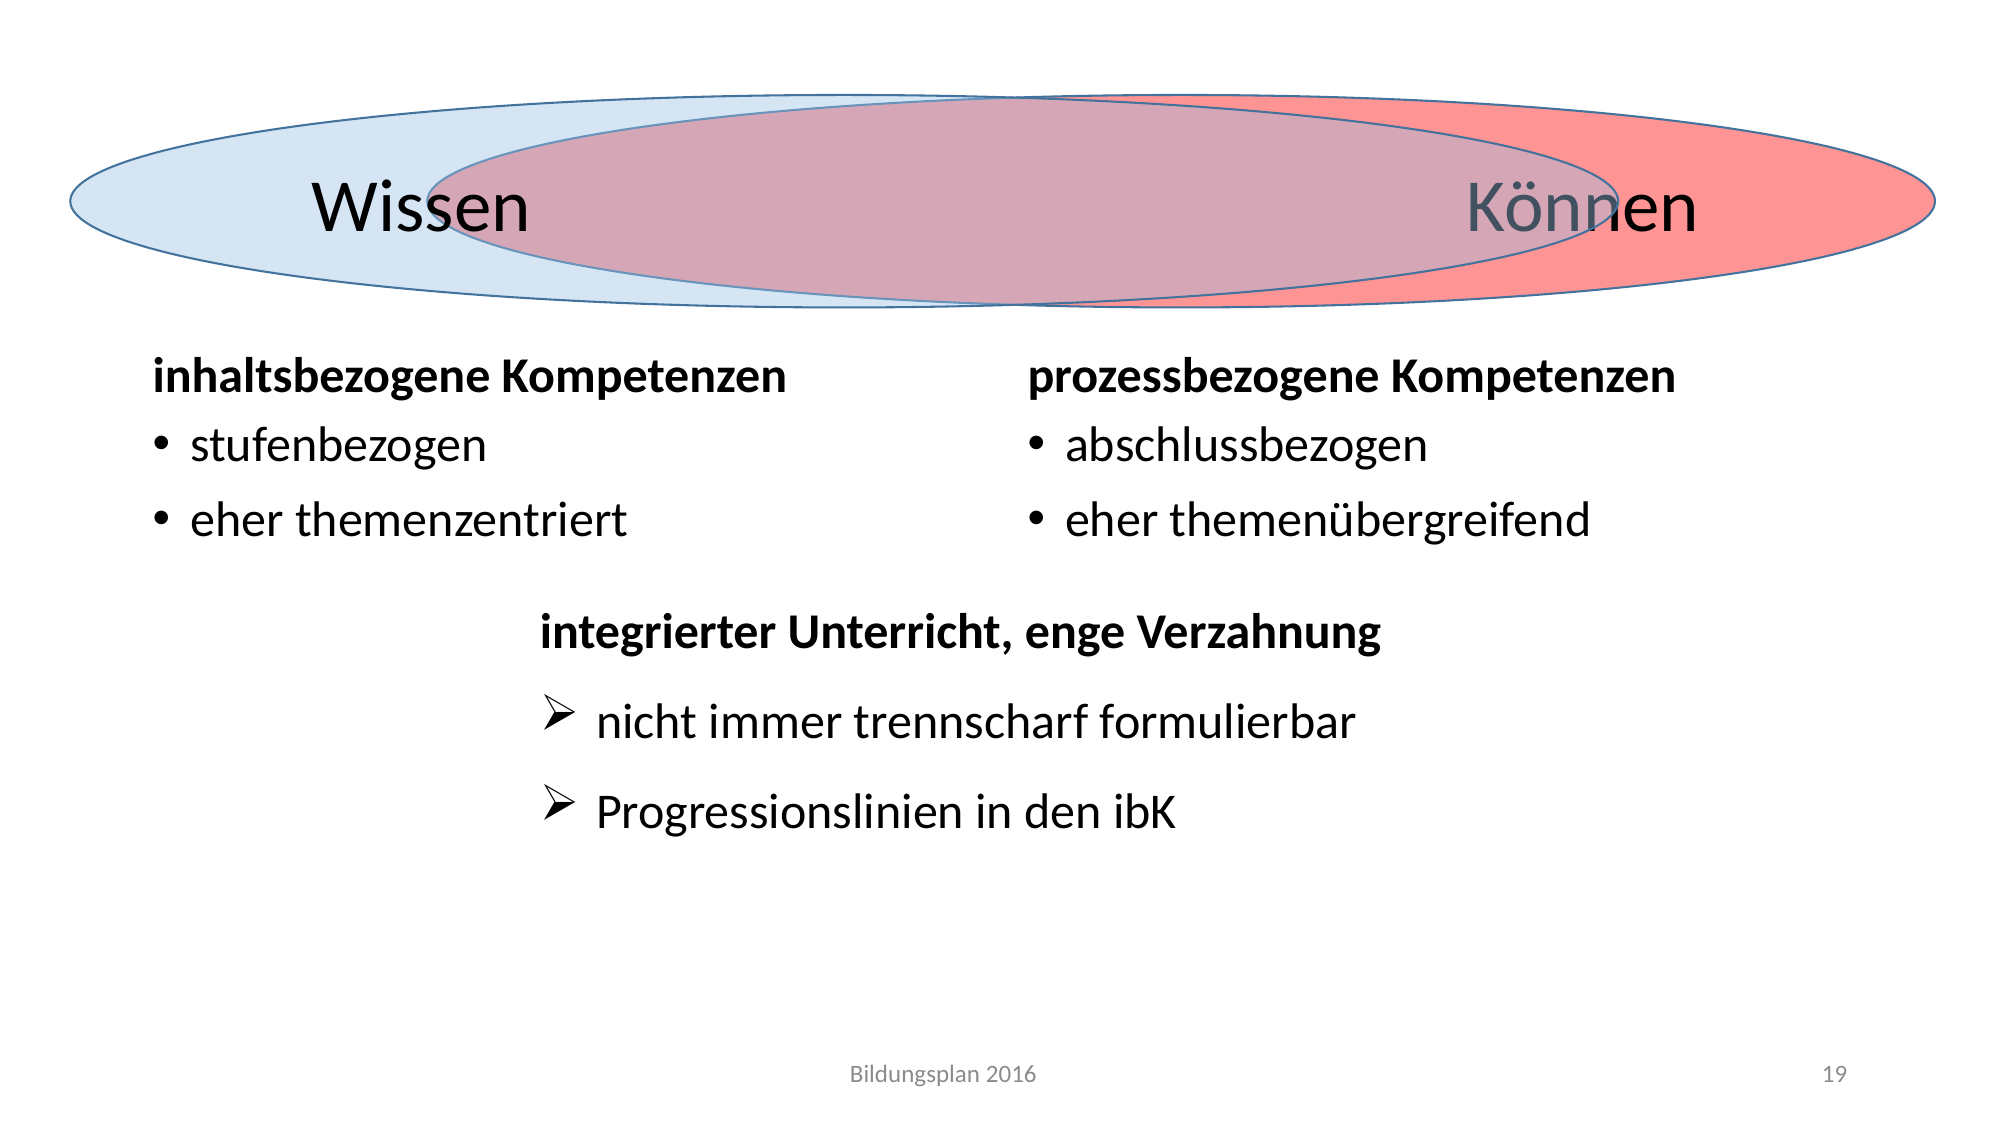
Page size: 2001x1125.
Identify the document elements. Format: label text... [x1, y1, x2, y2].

list stufenbezogen eher themenzentriert [137, 410, 984, 619]
list abschlussbezogen eher themenübergreifend [1012, 410, 1863, 589]
footer Bildungsplan 2016 [662, 1042, 1338, 1103]
slide_number 19 [1412, 1042, 1863, 1103]
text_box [70, 94, 1935, 308]
list prozessbezogene Kompetenzen [1012, 308, 1863, 410]
text_box integrierter Unterricht, enge Verzahnung nicht immer trennscharf formulierbar Progressionslinien in den ibK [524, 560, 1500, 846]
list inhaltsbezogene Kompetenzen [137, 308, 984, 410]
